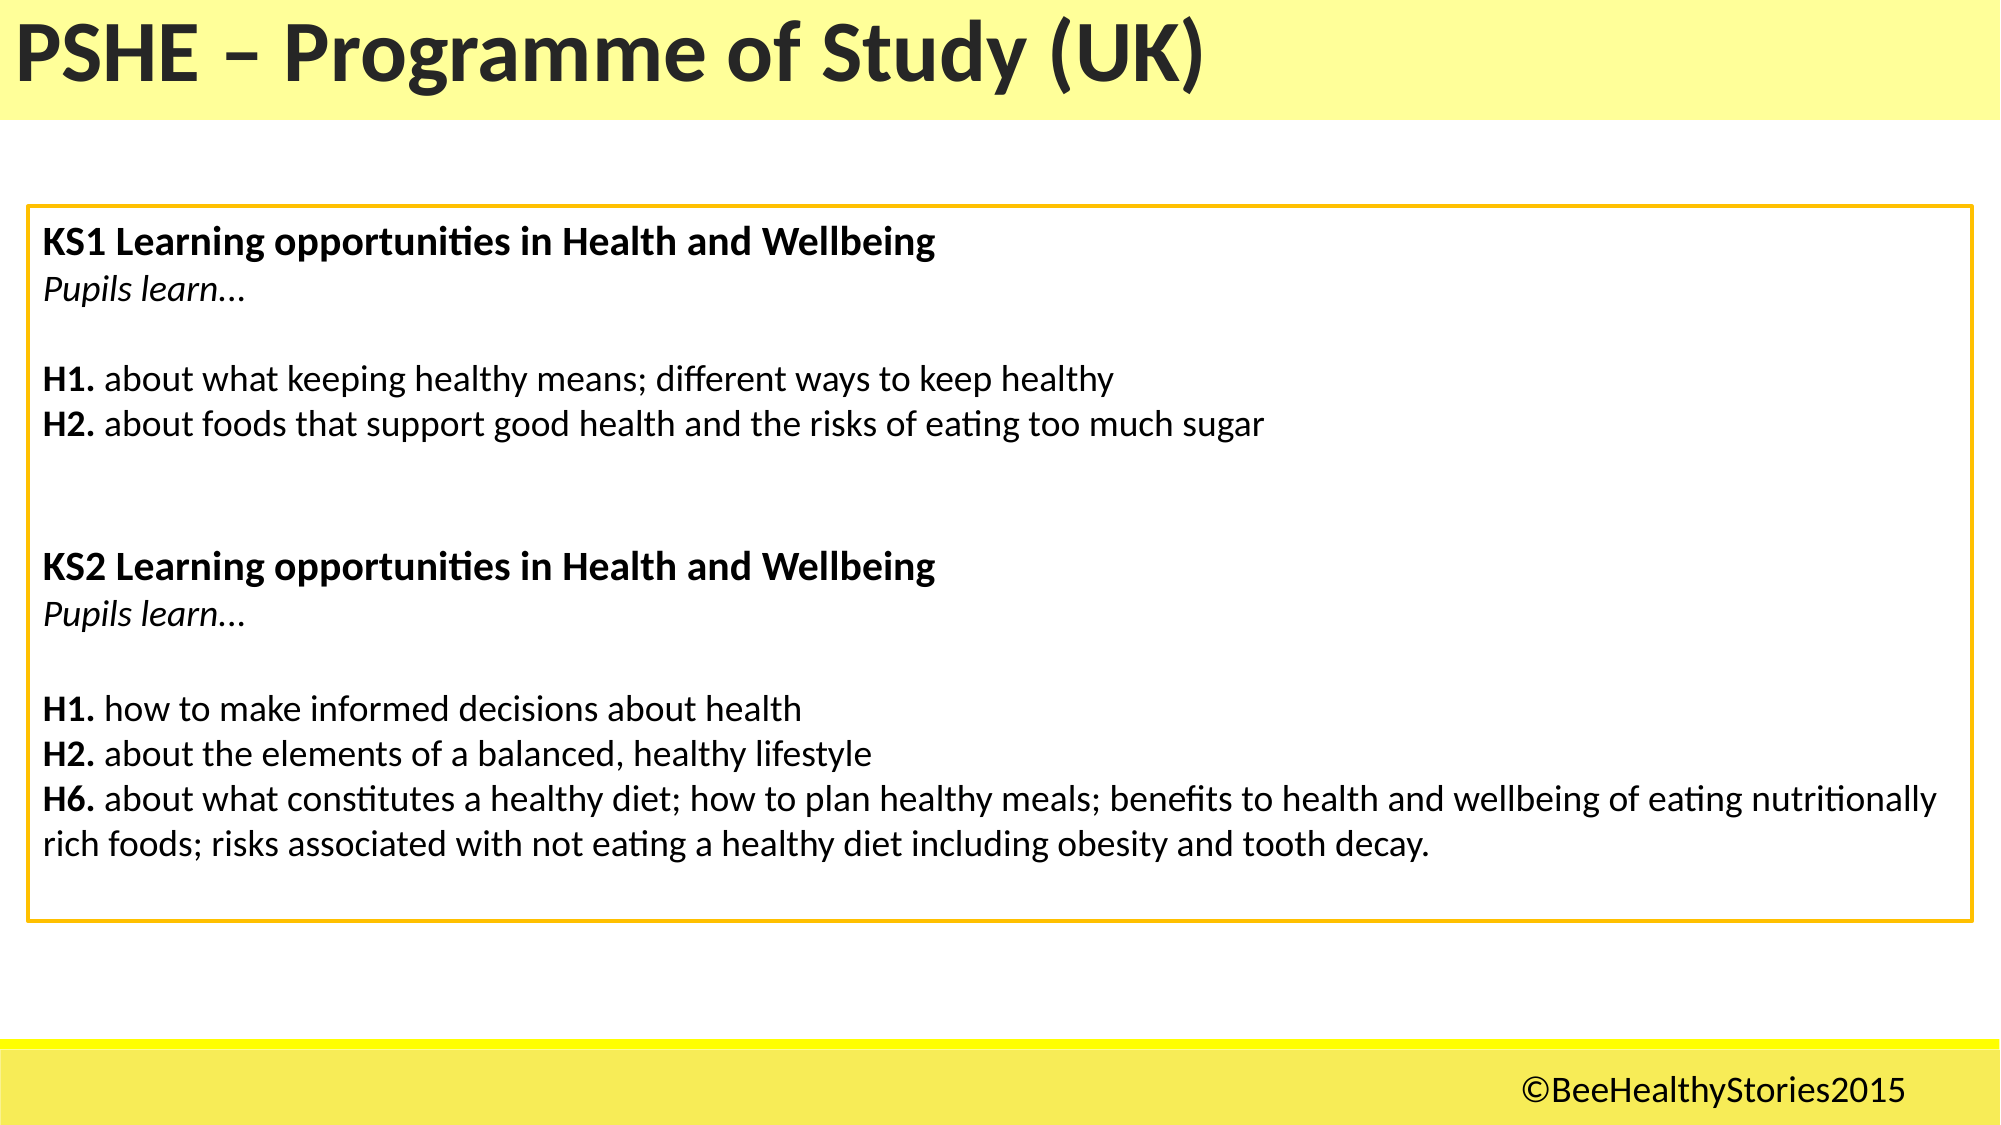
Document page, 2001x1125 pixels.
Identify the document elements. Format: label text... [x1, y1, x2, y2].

table_header PSHE – Programme of Study (UK) [0, 0, 2000, 120]
text_box KS1 Learning opportunities in Health and Wellbeing Pupils learn... H1. about what keeping healthy means; different ways to keep healthy H2. about foods that support good health and the risks of eating too much sugar KS2 Learning opportunities in Health and Wellbeing Pupils learn... H1. how to make informed decisions about health H2. about the elements of a balanced, healthy lifestyle H6. about what constitutes a healthy diet; how to plan healthy meals; benefits to health and wellbeing of eating nutritionally rich foods; risks associated with not eating a healthy diet including obesity and tooth decay. [28, 206, 1972, 922]
